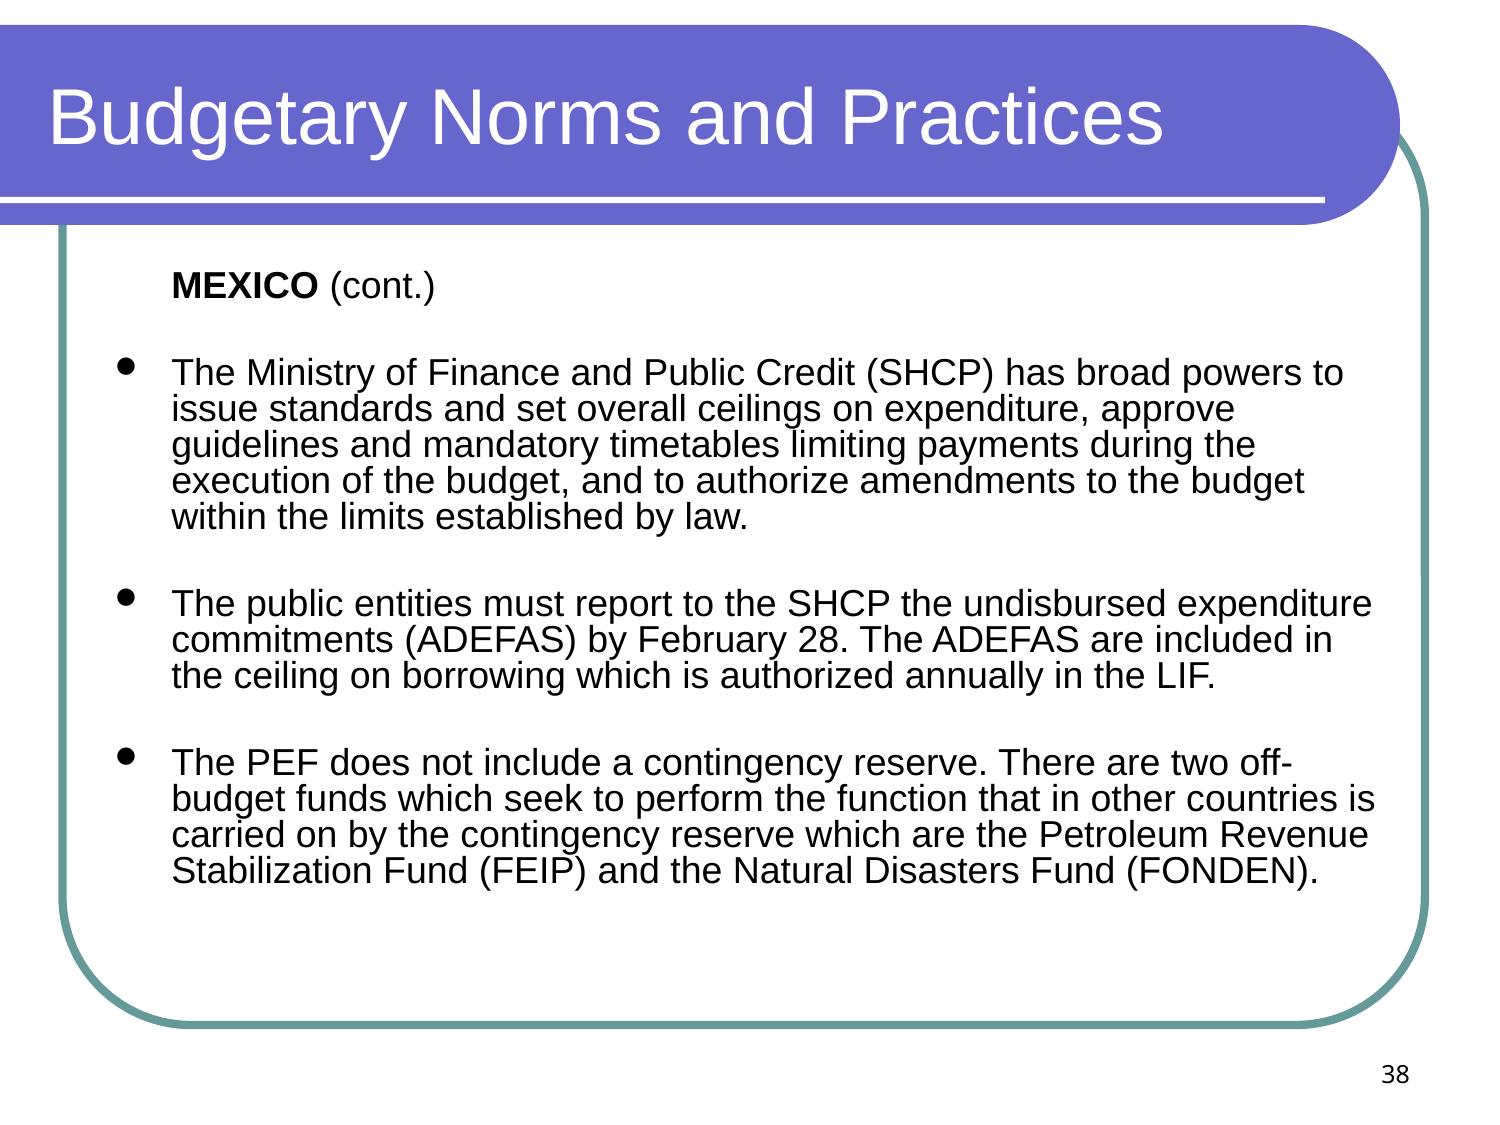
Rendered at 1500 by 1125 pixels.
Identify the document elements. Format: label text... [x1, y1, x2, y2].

title Budgetary Norms and Practices [31, 37, 1348, 188]
list MEXICO (cont.) The Ministry of Finance and Public Credit (SHCP) has broad powers to issue standards and set overall ceilings on expenditure, approve guidelines and mandatory timetables limiting payments during the execution of the budget, and to authorize amendments to the budget within the limits established by law. The public entities must report to the SHCP the undisbursed expenditure commitments (ADEFAS) by February 28. The ADEFAS are included in the ceiling on borrowing which is authorized annually in the LIF. The PEF does not include a contingency reserve. There are two off-budget funds which seek to perform the function that in other countries is carried on by the contingency reserve which are the Petroleum Revenue Stabilization Fund (FEIP) and the Natural Disasters Fund (FONDEN). [99, 262, 1401, 988]
slide_number 38 [1074, 1024, 1426, 1101]
